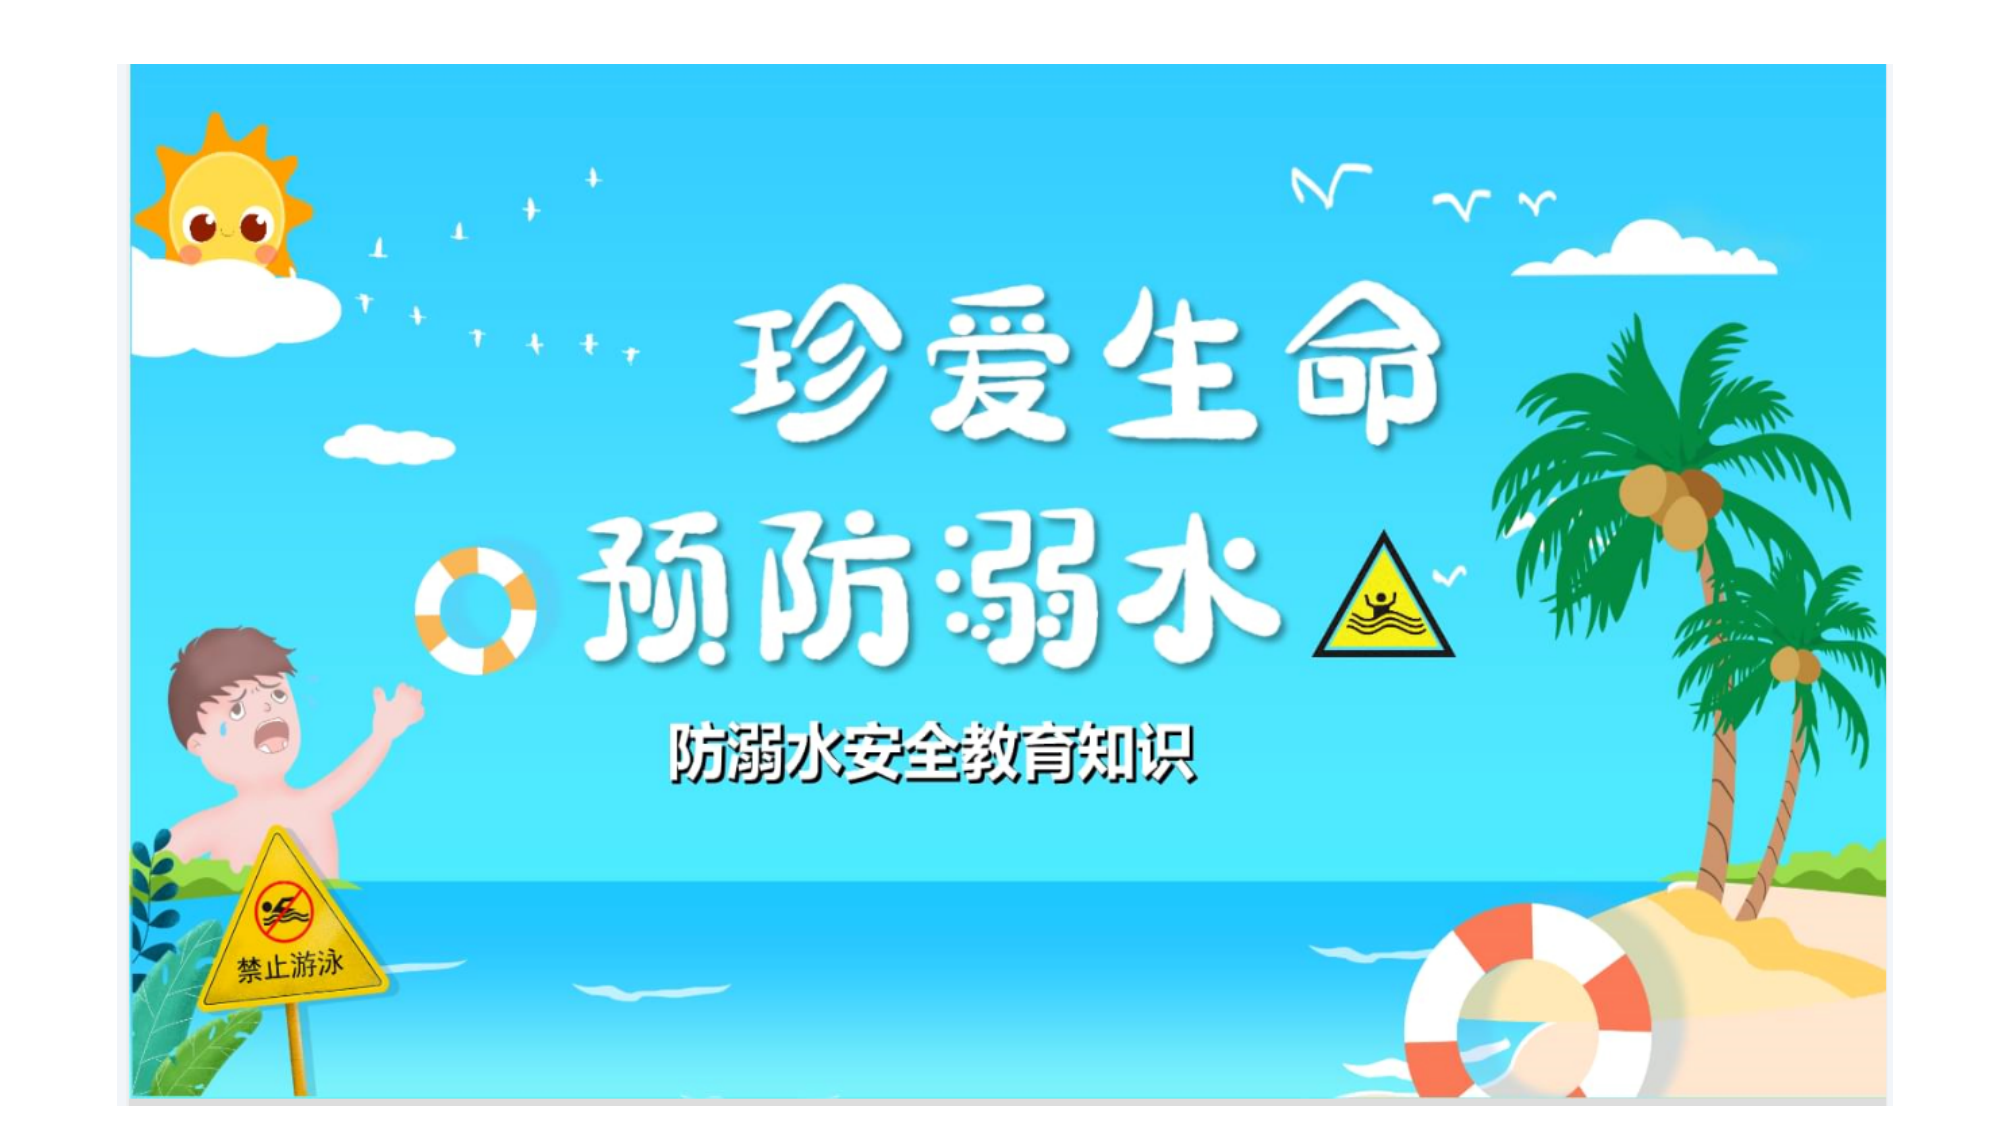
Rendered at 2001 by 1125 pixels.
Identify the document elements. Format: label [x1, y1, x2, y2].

picture [117, 64, 1893, 1106]
